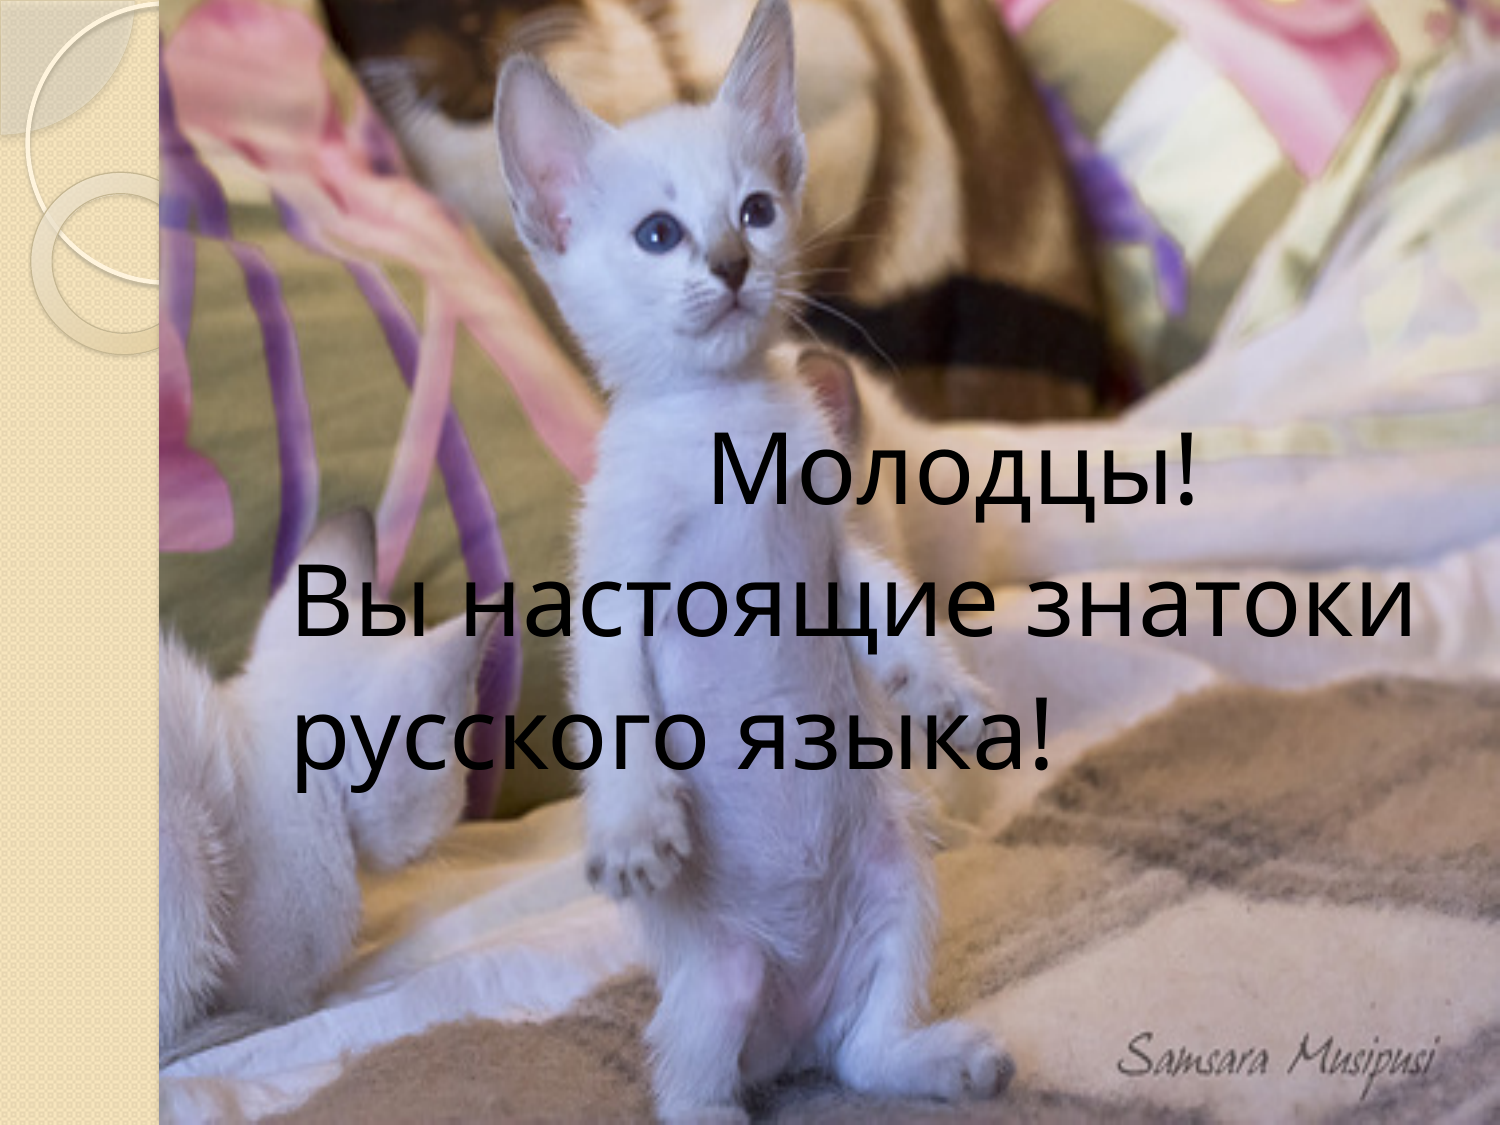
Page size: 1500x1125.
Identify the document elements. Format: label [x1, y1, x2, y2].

picture [159, 0, 1500, 1125]
